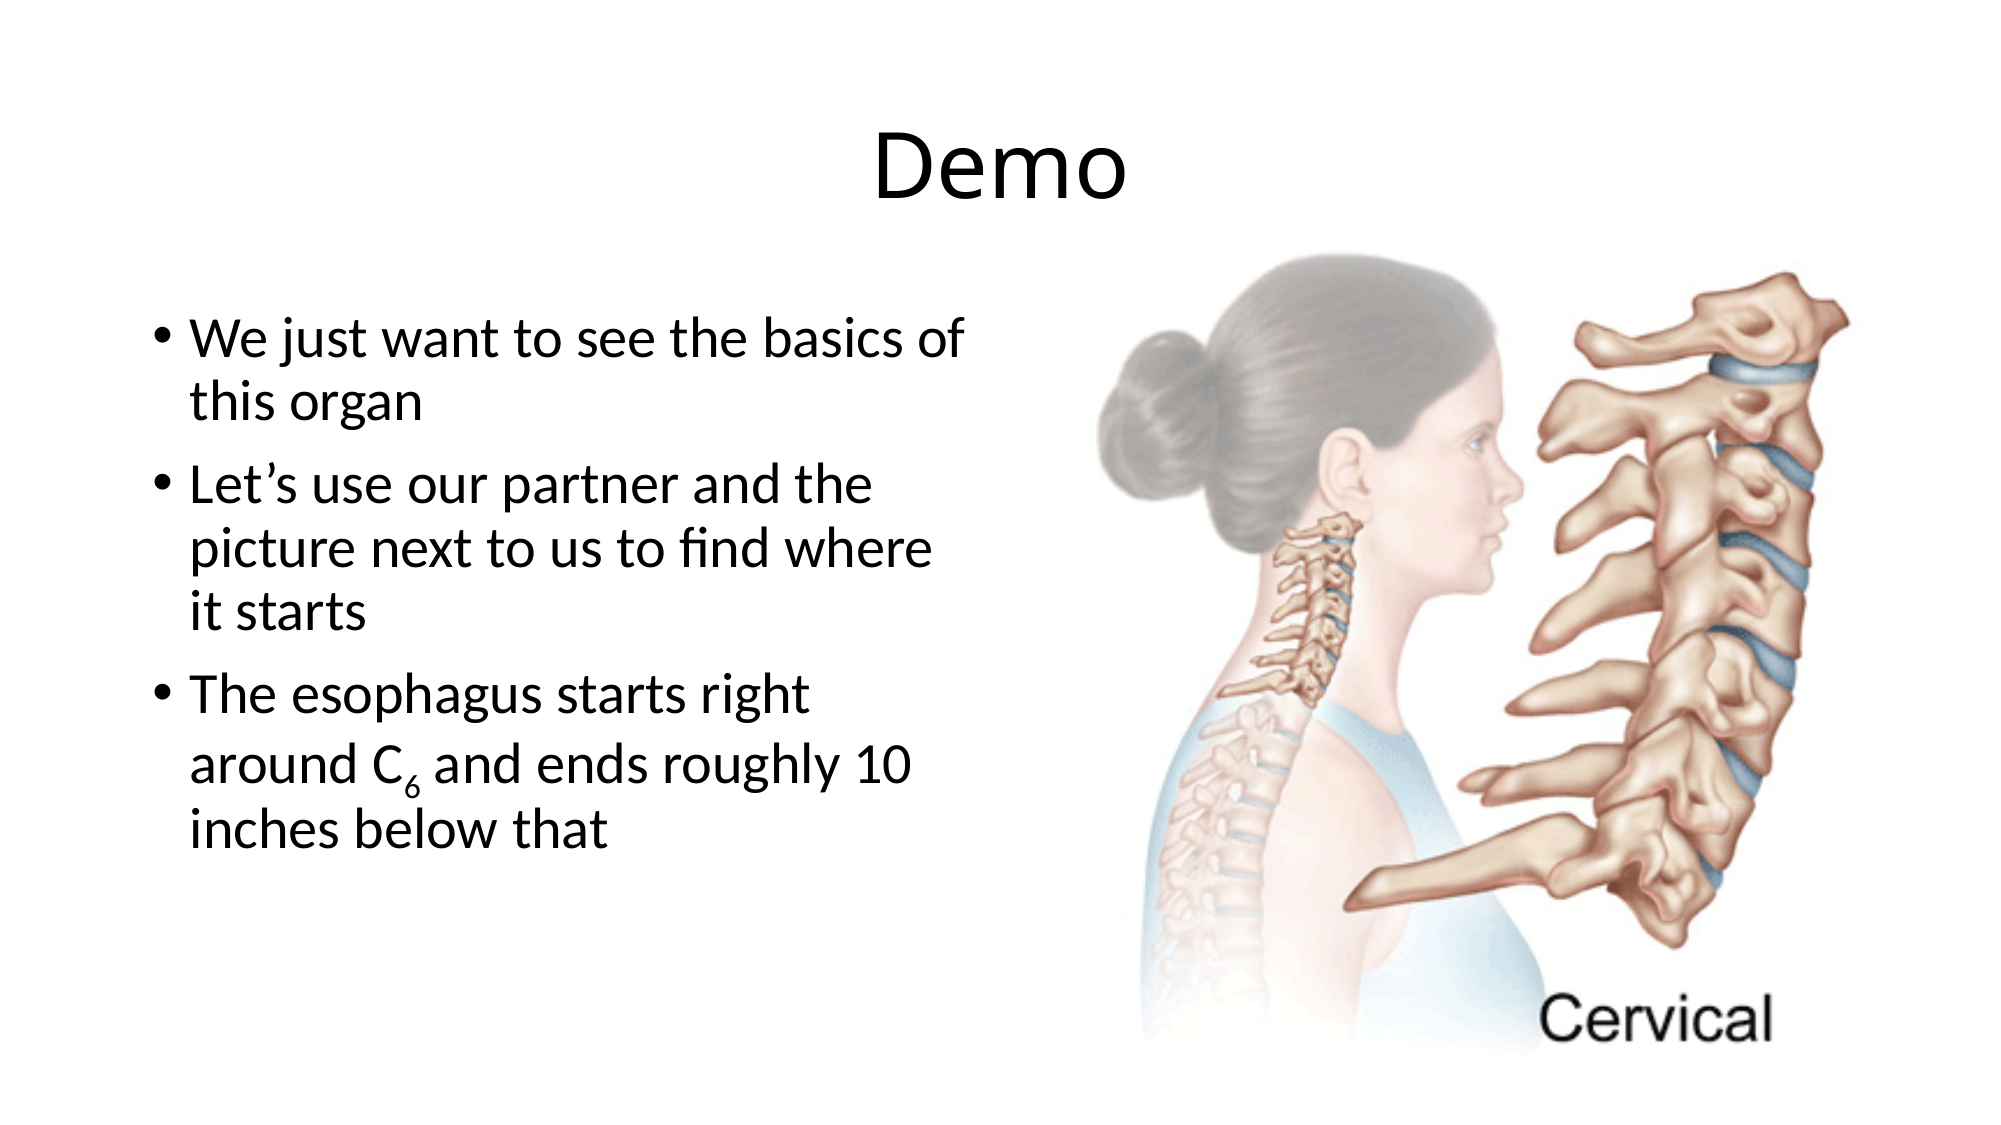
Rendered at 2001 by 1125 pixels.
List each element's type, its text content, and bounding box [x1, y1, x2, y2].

picture [1088, 243, 1863, 1079]
list We just want to see the basics of this organ Let’s use our partner and the picture next to us to find where it starts The esophagus starts right around C6 and ends roughly 10 inches below that [137, 299, 988, 1014]
title Demo [137, 59, 1863, 278]
